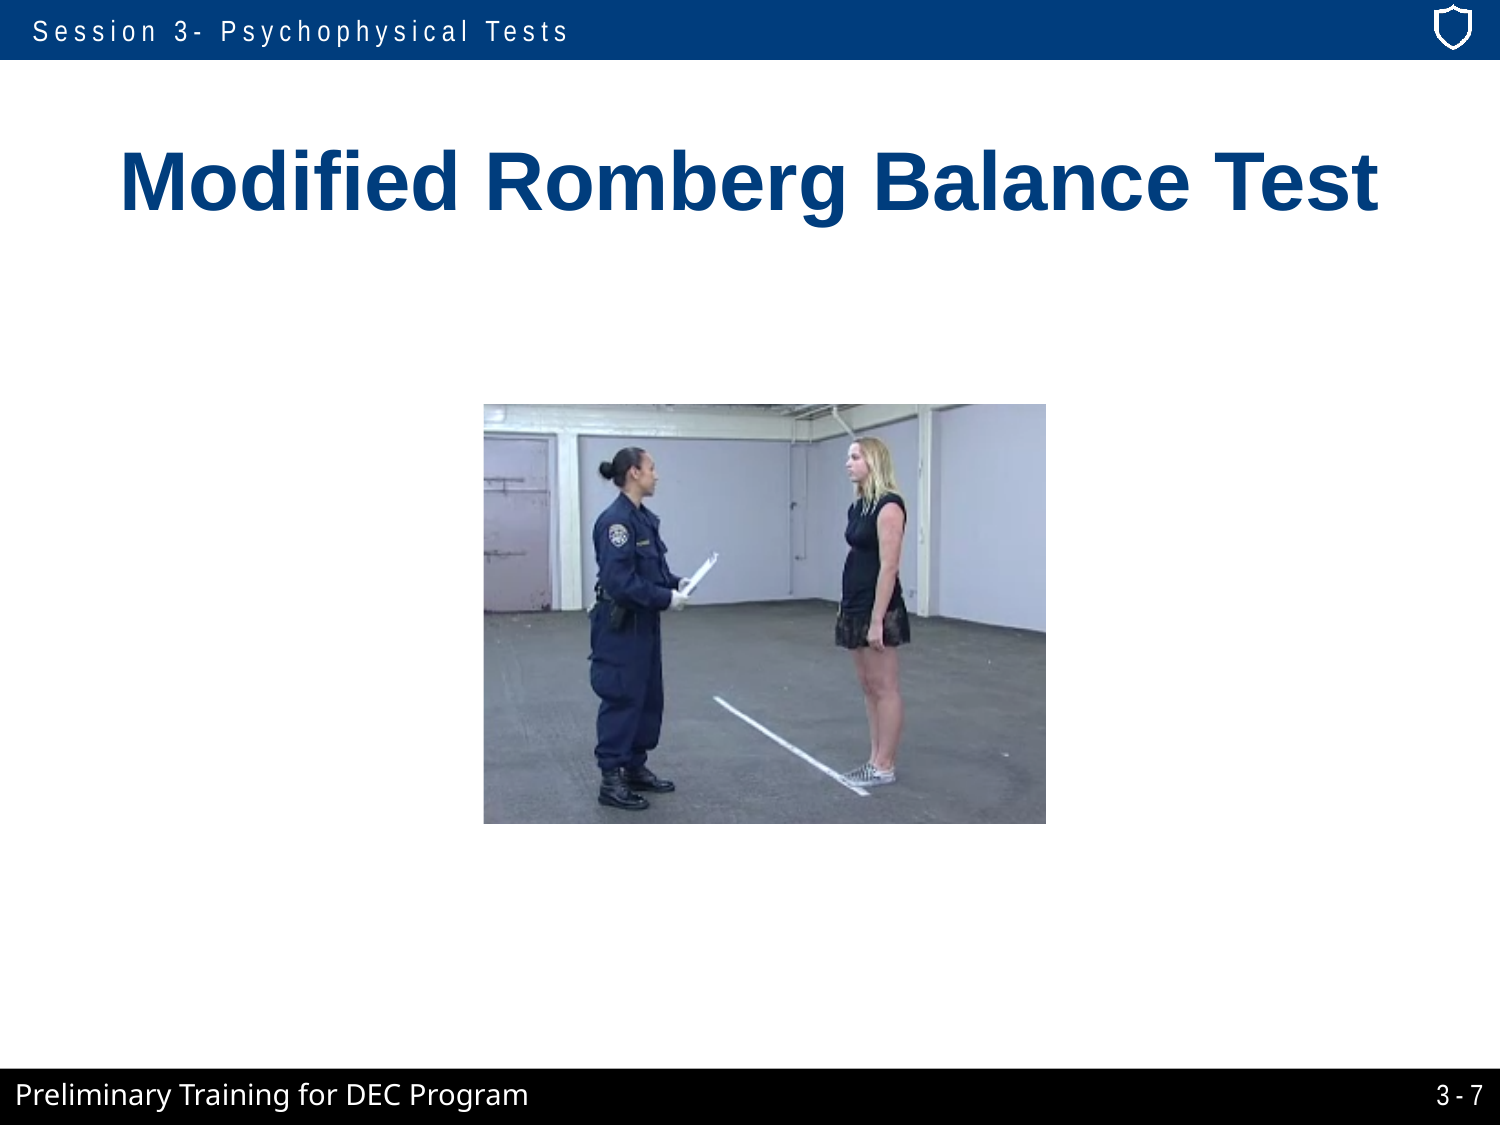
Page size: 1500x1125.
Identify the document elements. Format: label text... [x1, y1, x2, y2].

picture [483, 403, 1047, 824]
picture [1434, 4, 1472, 50]
text_box Modified Romberg Balance Test [50, 114, 1450, 240]
slide_number 3-7 [1218, 1063, 1499, 1124]
